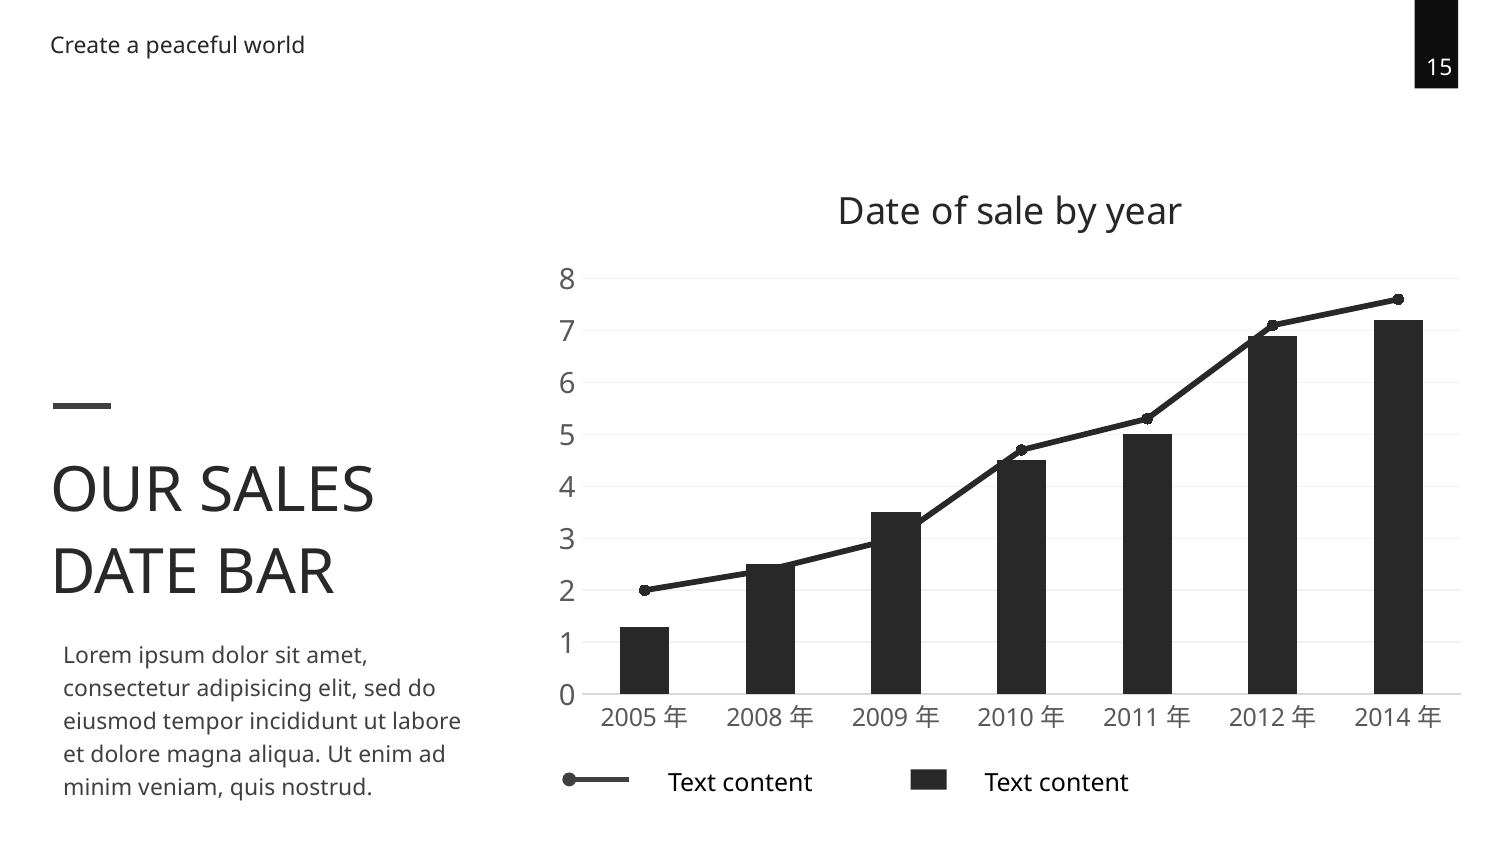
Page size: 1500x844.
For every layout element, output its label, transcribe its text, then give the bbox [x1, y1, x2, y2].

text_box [539, 152, 1480, 805]
text_box OUR SALES DATE BAR [38, 435, 539, 612]
text_box Create a peaceful world [38, 25, 412, 64]
slide_number 15 [1398, 0, 1480, 152]
text_box Lorem ipsum dolor sit amet, consectetur adipisicing elit, sed do eiusmod tempor incididunt ut labore et dolore magna aliqua. Ut enim ad minim veniam, quis nostrud. [51, 629, 501, 806]
